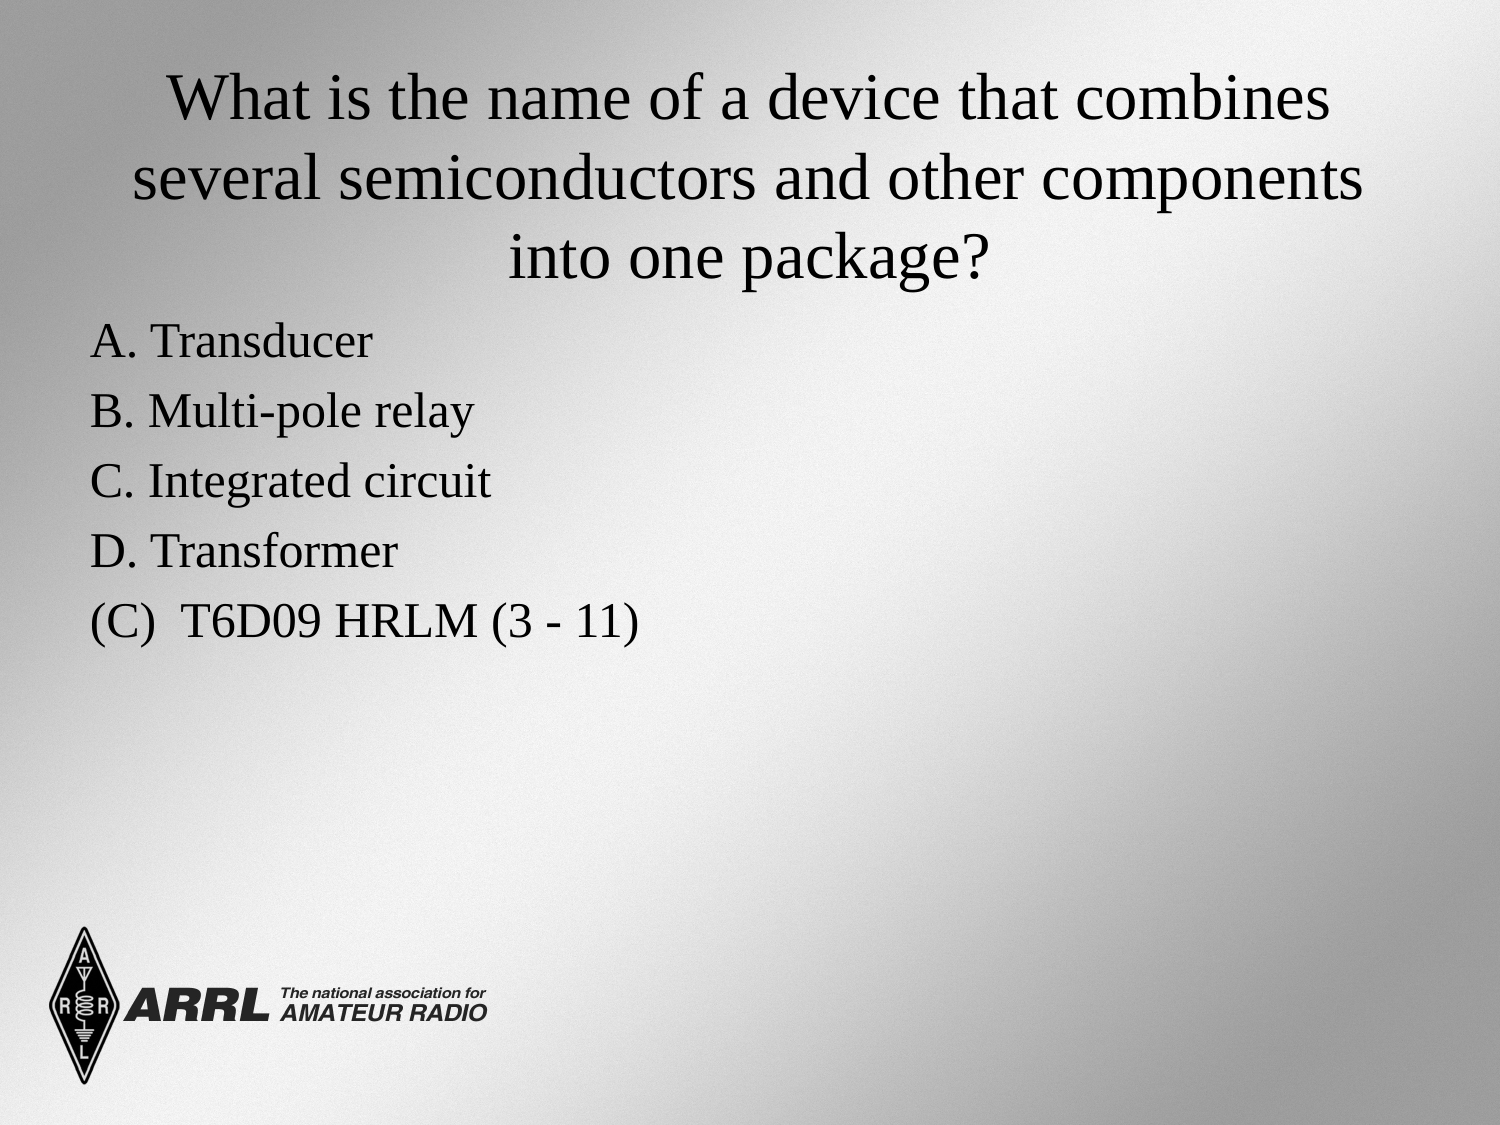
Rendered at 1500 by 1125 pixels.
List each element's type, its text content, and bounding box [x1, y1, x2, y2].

title What is the name of a device that combines several semiconductors and other components into one package? [75, 45, 1425, 233]
picture [0, 0, 1500, 1125]
list A. Transducer B. Multi-pole relay C. Integrated circuit D. Transformer (C) T6D09 HRLM (3 - 11) [75, 299, 1425, 1005]
